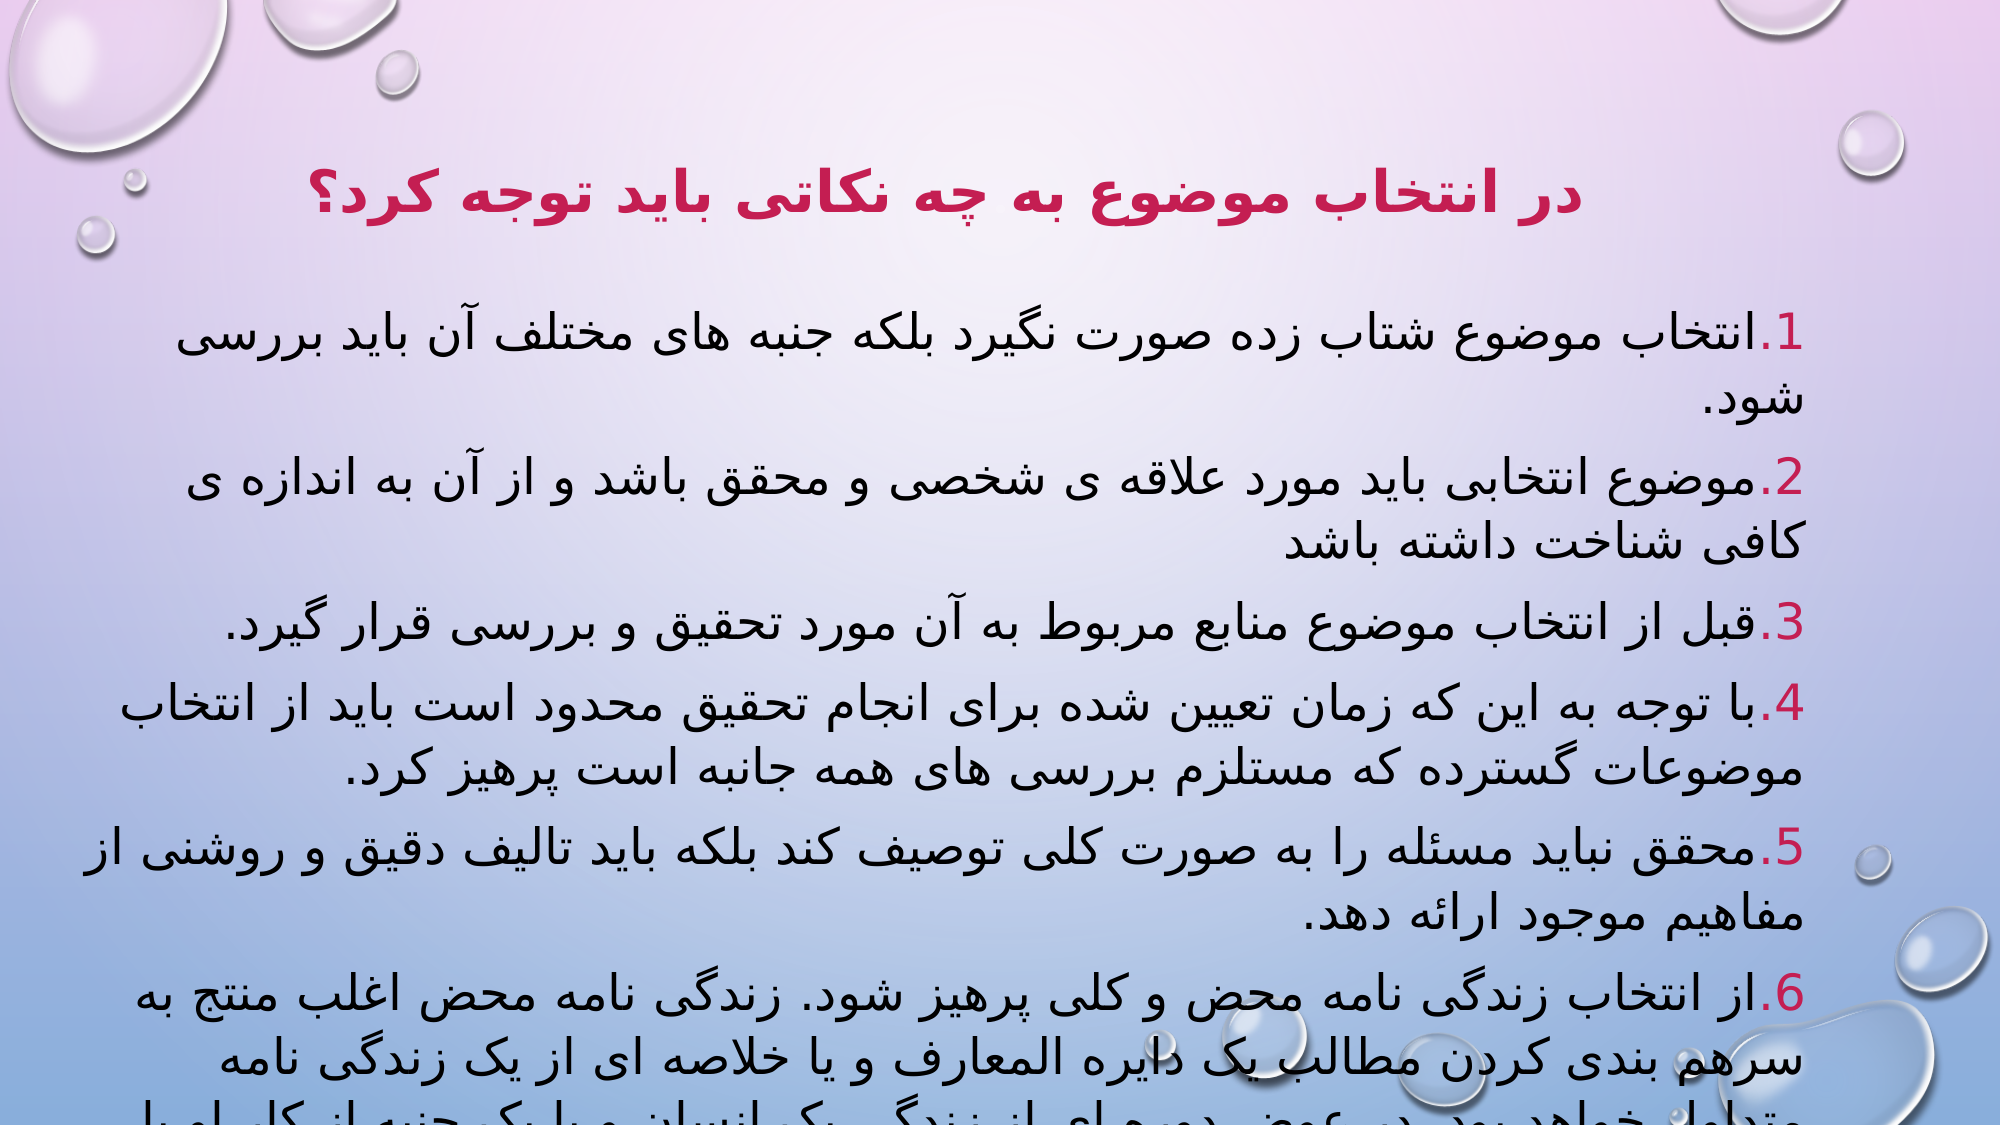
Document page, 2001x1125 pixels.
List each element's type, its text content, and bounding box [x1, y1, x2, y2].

picture [0, 0, 2000, 1125]
text_box در انتخاب موضوع به چه نکاتی باید توجه کرد؟ 1.انتخاب موضوع شتاب زده صورت نگیرد بلکه جنبه های مختلف آن باید بررسی شود. 2.موضوع انتخابی باید مورد علاقه ی شخصی و محقق باشد و از آن به اندازه ی کافی شناخت داشته باشد 3.قبل از انتخاب موضوع منابع مربوط به آن مورد تحقیق و بررسی قرار گیرد. 4.با توجه به این که زمان تعیین شده برای انجام تحقیق محدود است باید از انتخاب موضوعات گسترده که مستلزم بررسی های همه جانبه است پرهیز کرد. 5.محقق نباید مسئله را به صورت کلی توصیف کند بلکه باید تالیف دقیق و روشنی از مفاهیم موجود ارائه دهد. 6.از انتخاب زندگی نامه محض و کلی پرهیز شود. زندگی نامه محض اغلب منتج به سرهم بندی کردن مطالب یک دایره المعارف و یا خلاصه ای از یک زندگی نامه متداول خواهد بود. در عوض دوره ای از زندگی یک انسان و یا یک جنبه از کار او یا آنچه روی او تاثیر داشته است انتخاب شود. مثلا حافظ و تفکر شرقی [69, 141, 1822, 1125]
